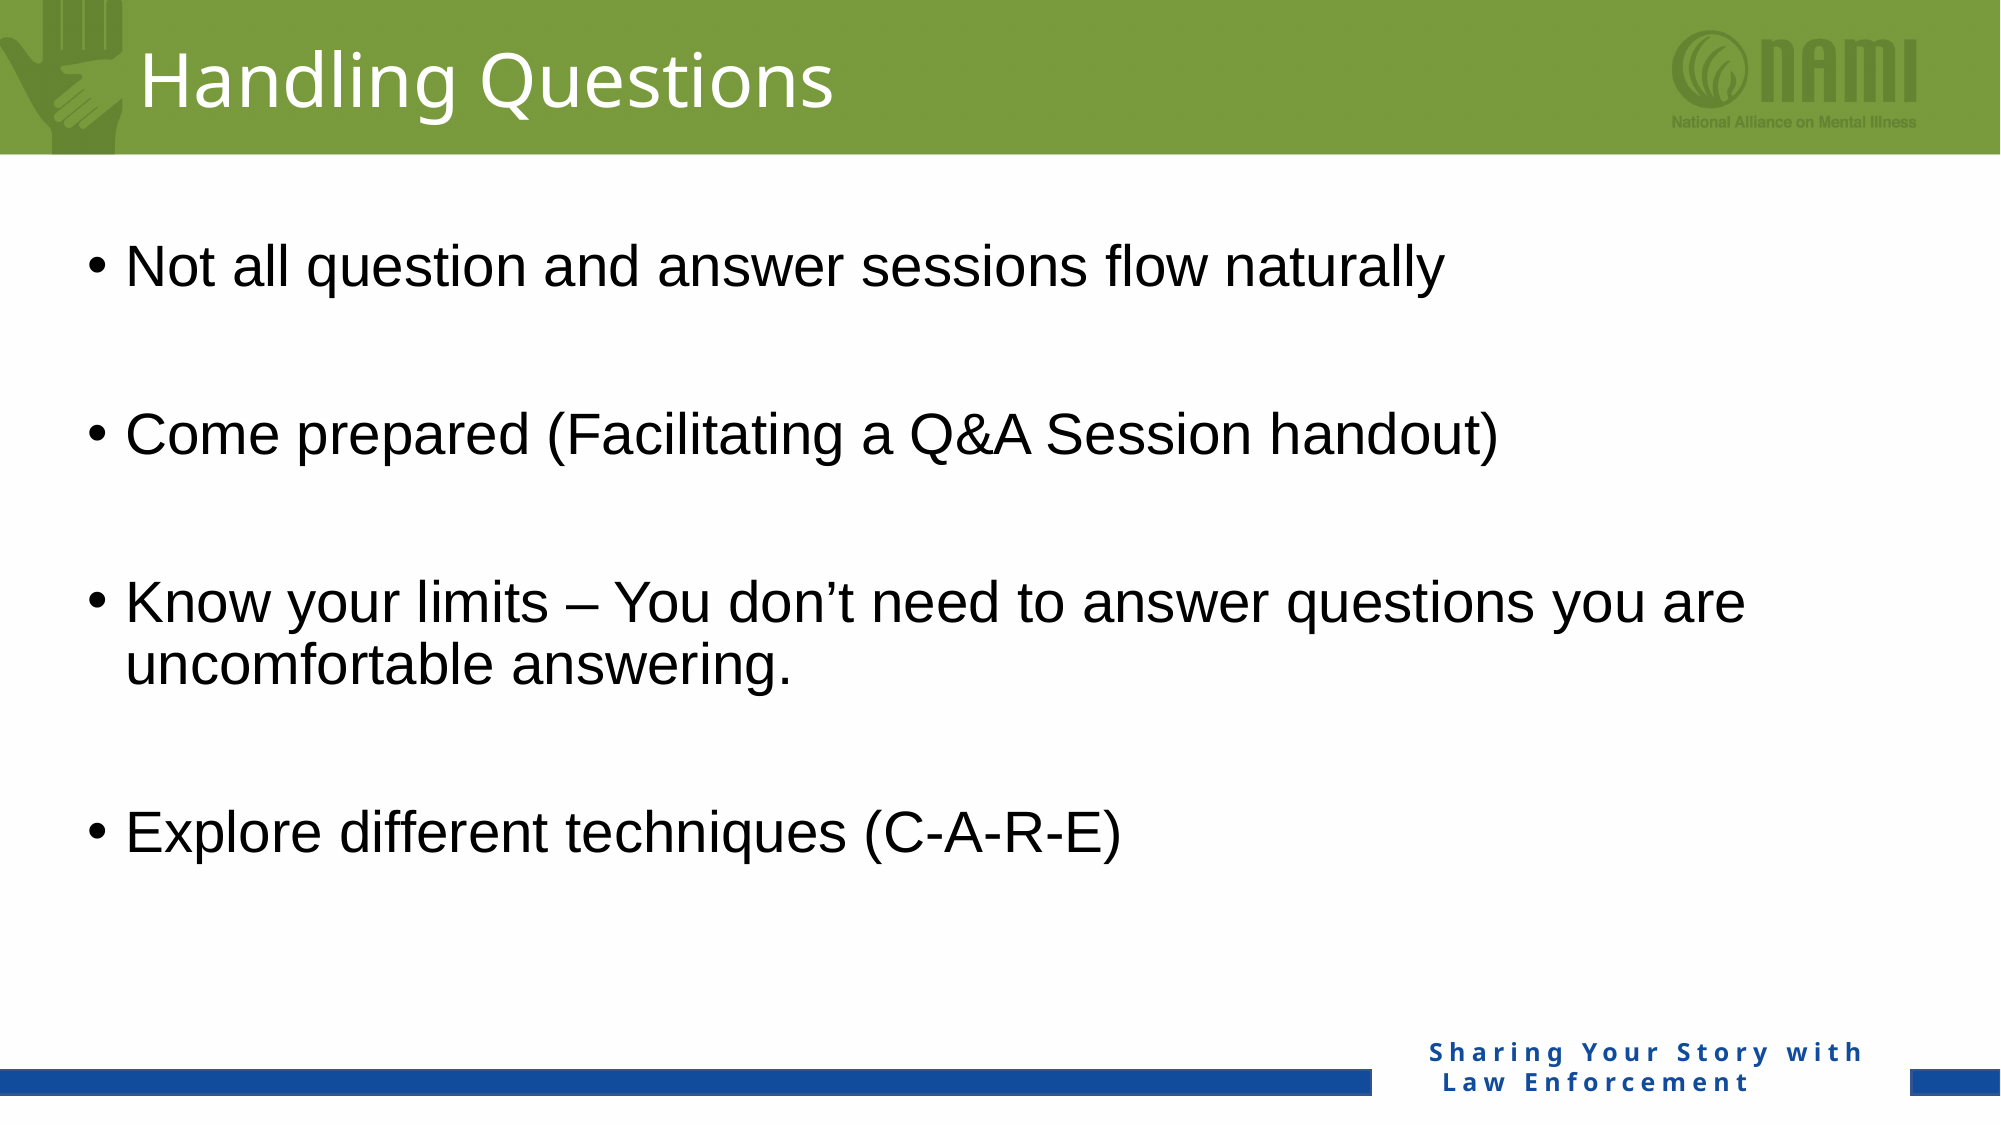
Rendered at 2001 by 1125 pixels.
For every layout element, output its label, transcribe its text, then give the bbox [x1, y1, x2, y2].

title Handling Questions [123, 6, 1914, 161]
list Not all question and answer sessions flow naturally Come prepared (Facilitating a Q&A Session handout) Know your limits – You don’t need to answer questions you are uncomfortable answering. Explore different techniques (C-A-R-E) [72, 229, 1863, 1014]
picture [0, 0, 2001, 1125]
footer Sharing Your Story with Law Enforcement [1391, 1036, 1913, 1097]
